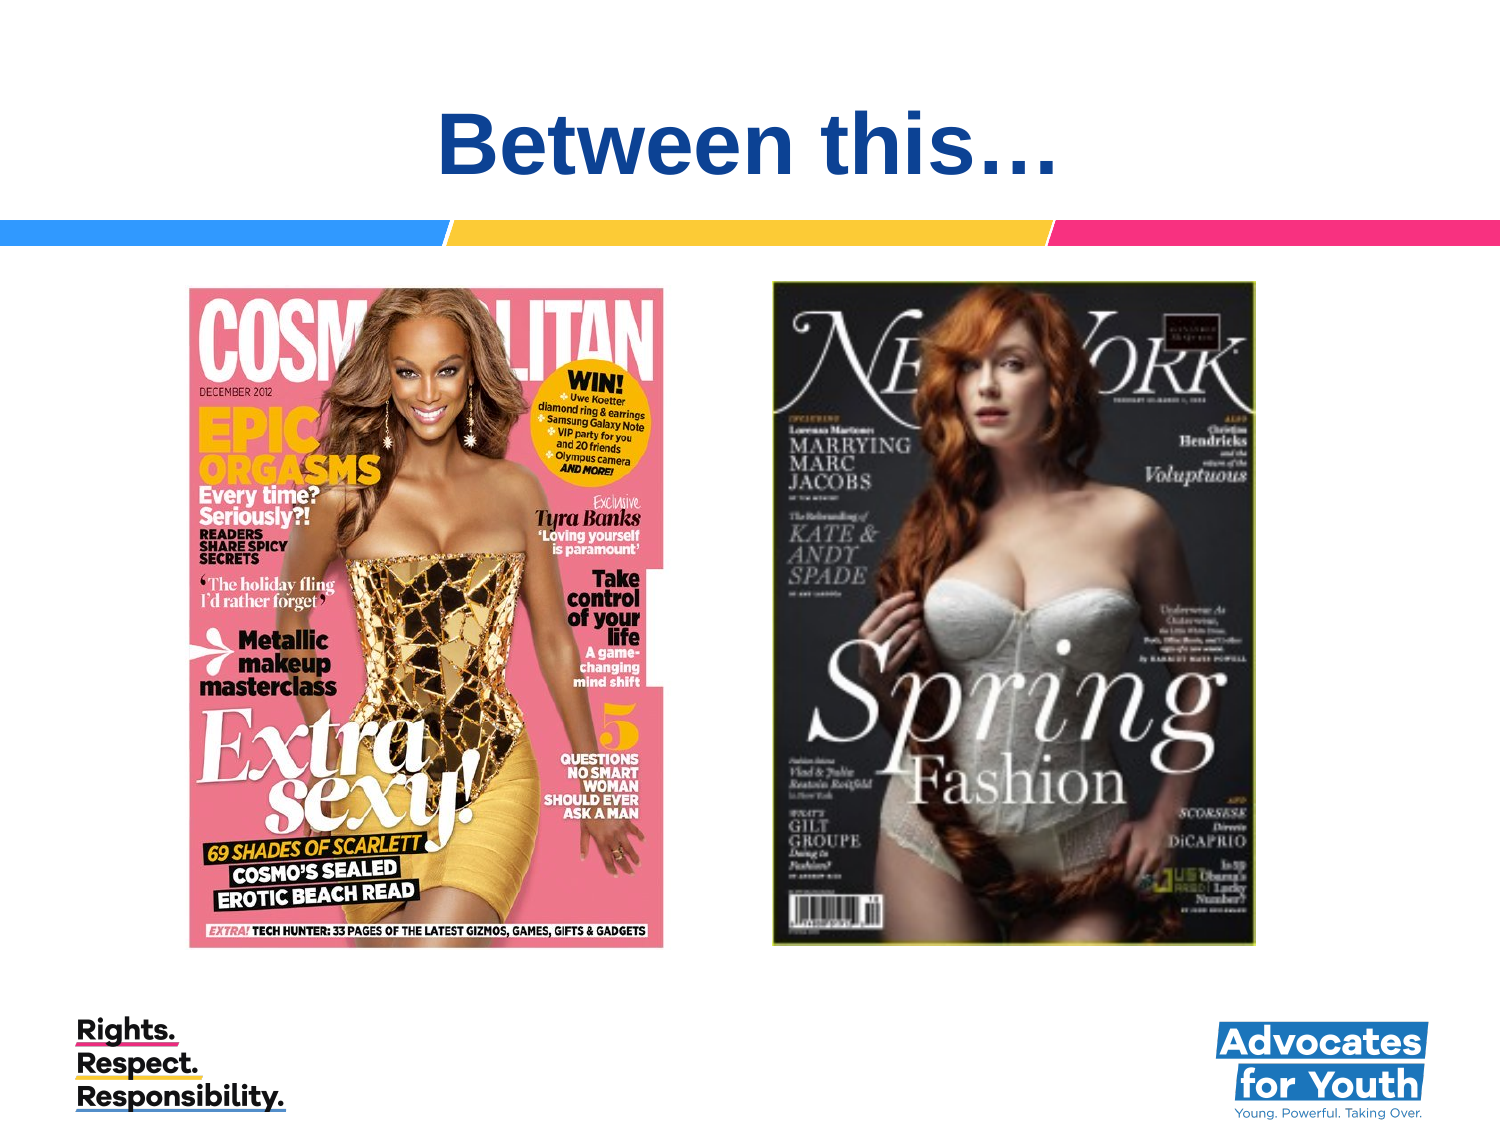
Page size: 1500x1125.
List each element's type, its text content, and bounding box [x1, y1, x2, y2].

title Between this… [103, 58, 1397, 222]
picture [0, 207, 1500, 258]
picture [113, 285, 739, 950]
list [772, 281, 1256, 946]
